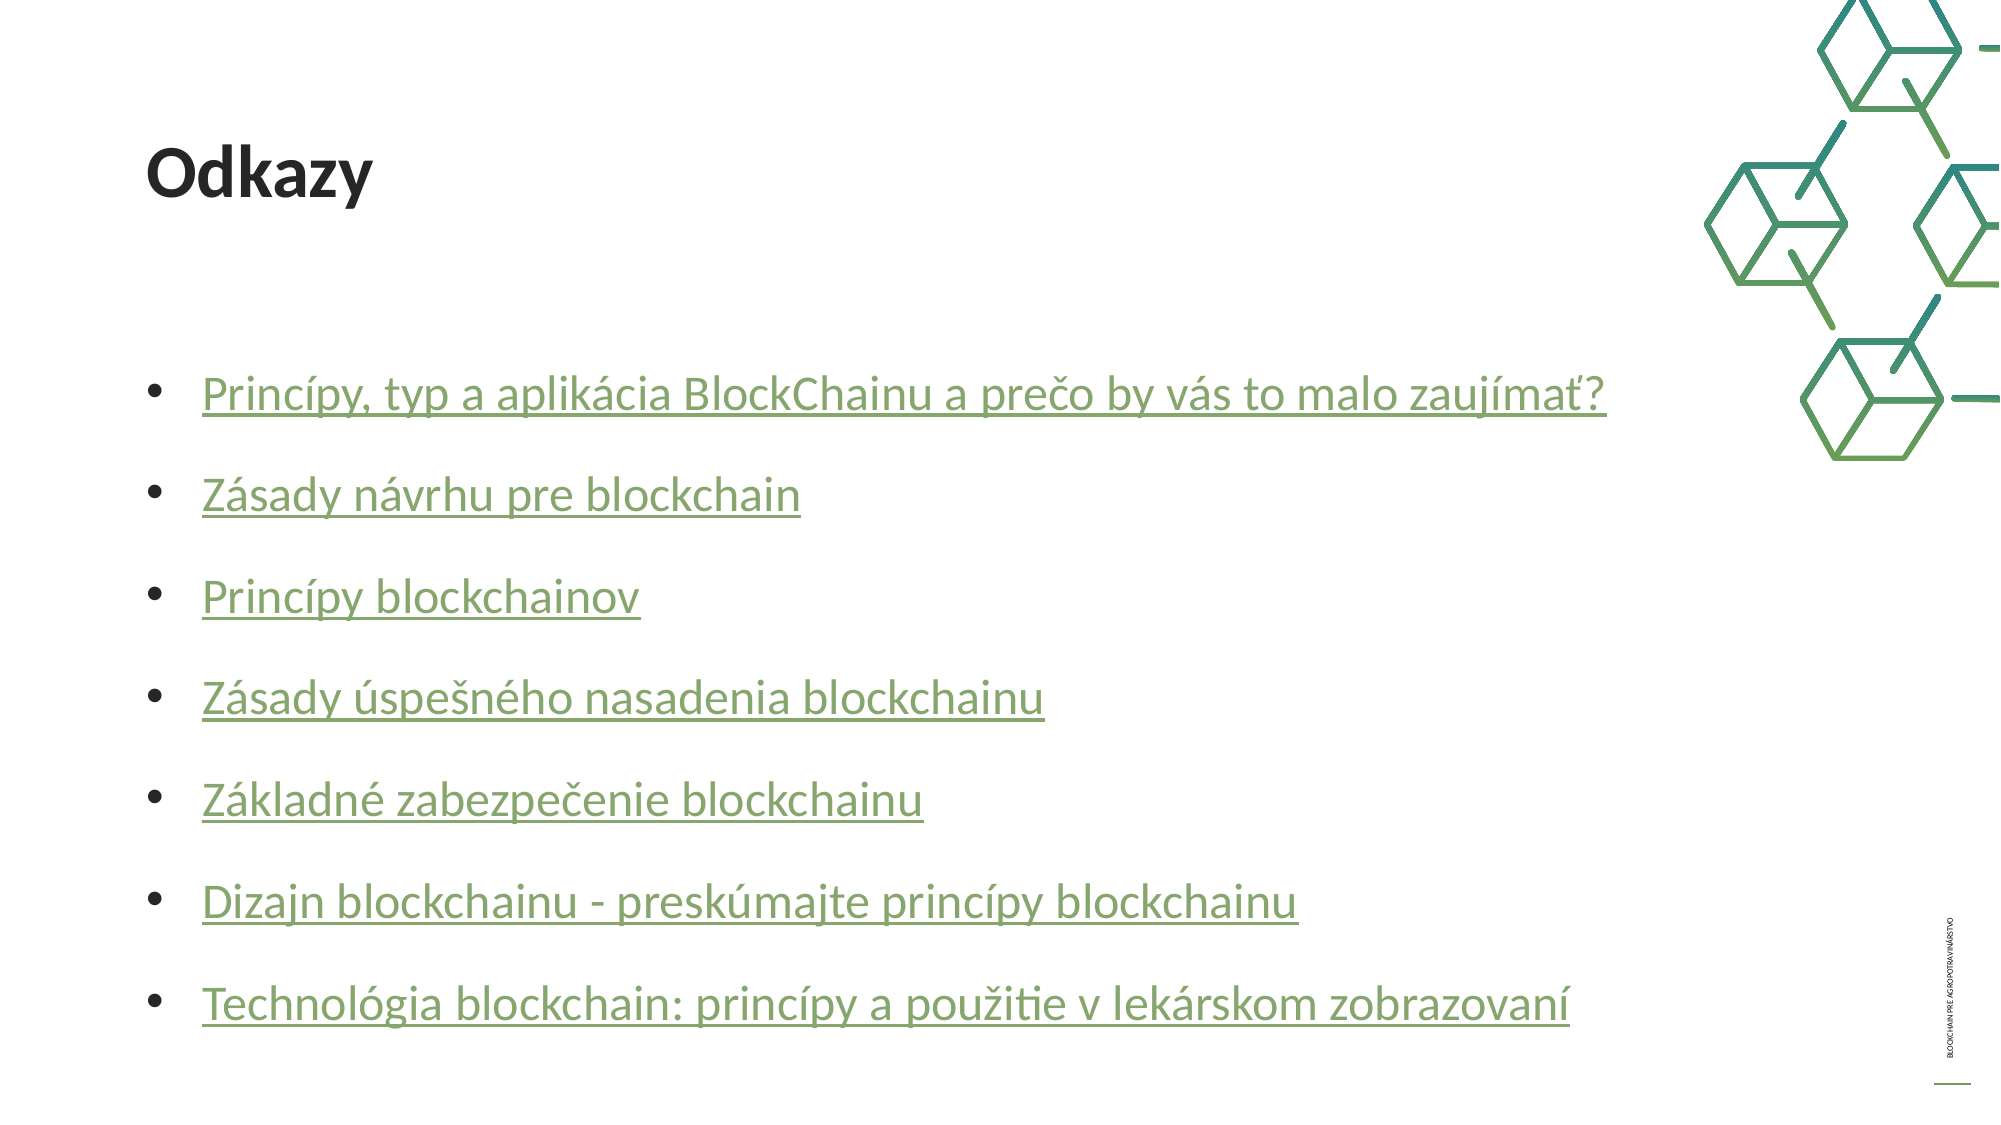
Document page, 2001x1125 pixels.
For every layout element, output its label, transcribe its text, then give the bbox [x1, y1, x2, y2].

list Odkazy [130, 124, 1698, 337]
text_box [1703, 0, 2000, 462]
list Princípy, typ a aplikácia BlockChainu a prečo by vás to malo zaujímať? Zásady návrhu pre blockchain Princípy blockchainov Zásady úspešného nasadenia blockchainu Základné zabezpečenie blockchainu Dizajn blockchainu - preskúmajte princípy blockchainu Technológia blockchain: princípy a použitie v lekárskom zobrazovaní [130, 348, 1869, 1035]
